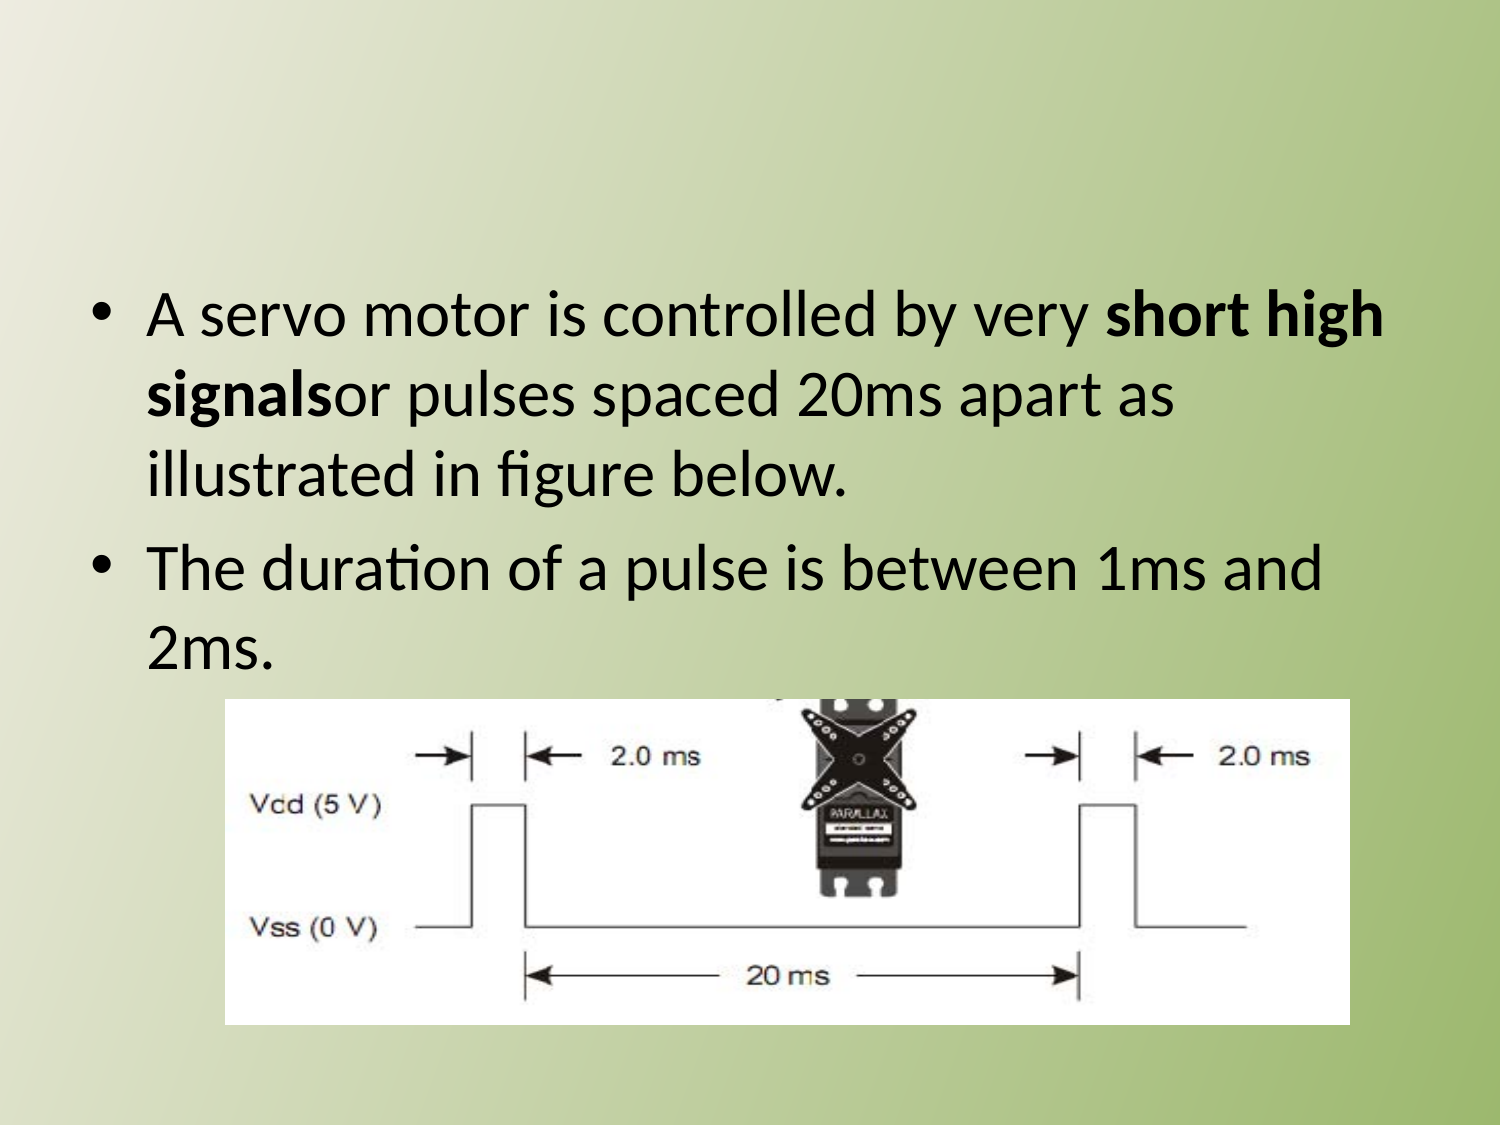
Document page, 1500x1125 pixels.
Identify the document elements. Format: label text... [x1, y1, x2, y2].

list A servo motor is controlled by very short high signalsor pulses spaced 20ms apart as illustrated in figure below. The duration of a pulse is between 1ms and 2ms. [75, 262, 1425, 1005]
picture [224, 699, 1351, 1026]
